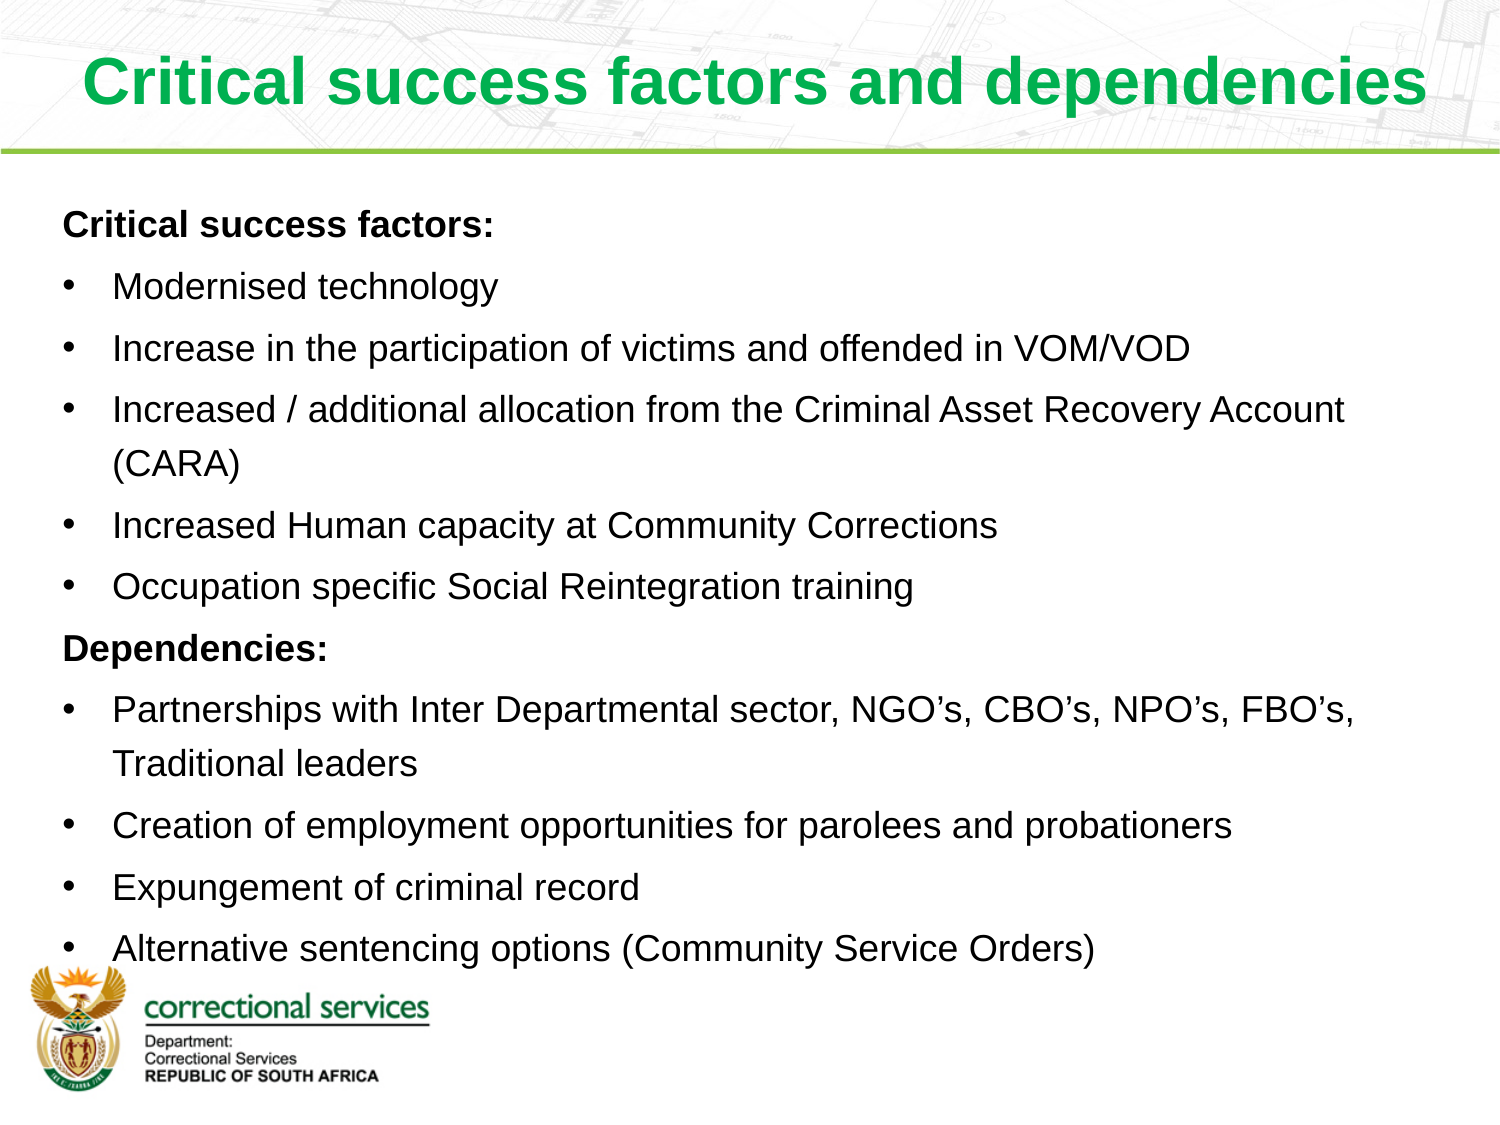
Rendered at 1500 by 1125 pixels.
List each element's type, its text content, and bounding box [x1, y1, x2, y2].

list Critical success factors: Modernised technology Increase in the participation of victims and offended in VOM/VOD Increased / additional allocation from the Criminal Asset Recovery Account (CARA) Increased Human capacity at Community Corrections Occupation specific Social Reintegration training Dependencies: Partnerships with Inter Departmental sector, NGO’s, CBO’s, NPO’s, FBO’s, Traditional leaders Creation of employment opportunities for parolees and probationers Expungement of criminal record Alternative sentencing options (Community Service Orders) [47, 184, 1465, 987]
picture [0, 936, 481, 1125]
picture [0, 0, 1500, 154]
text_box Critical success factors and dependencies [47, 30, 1465, 126]
